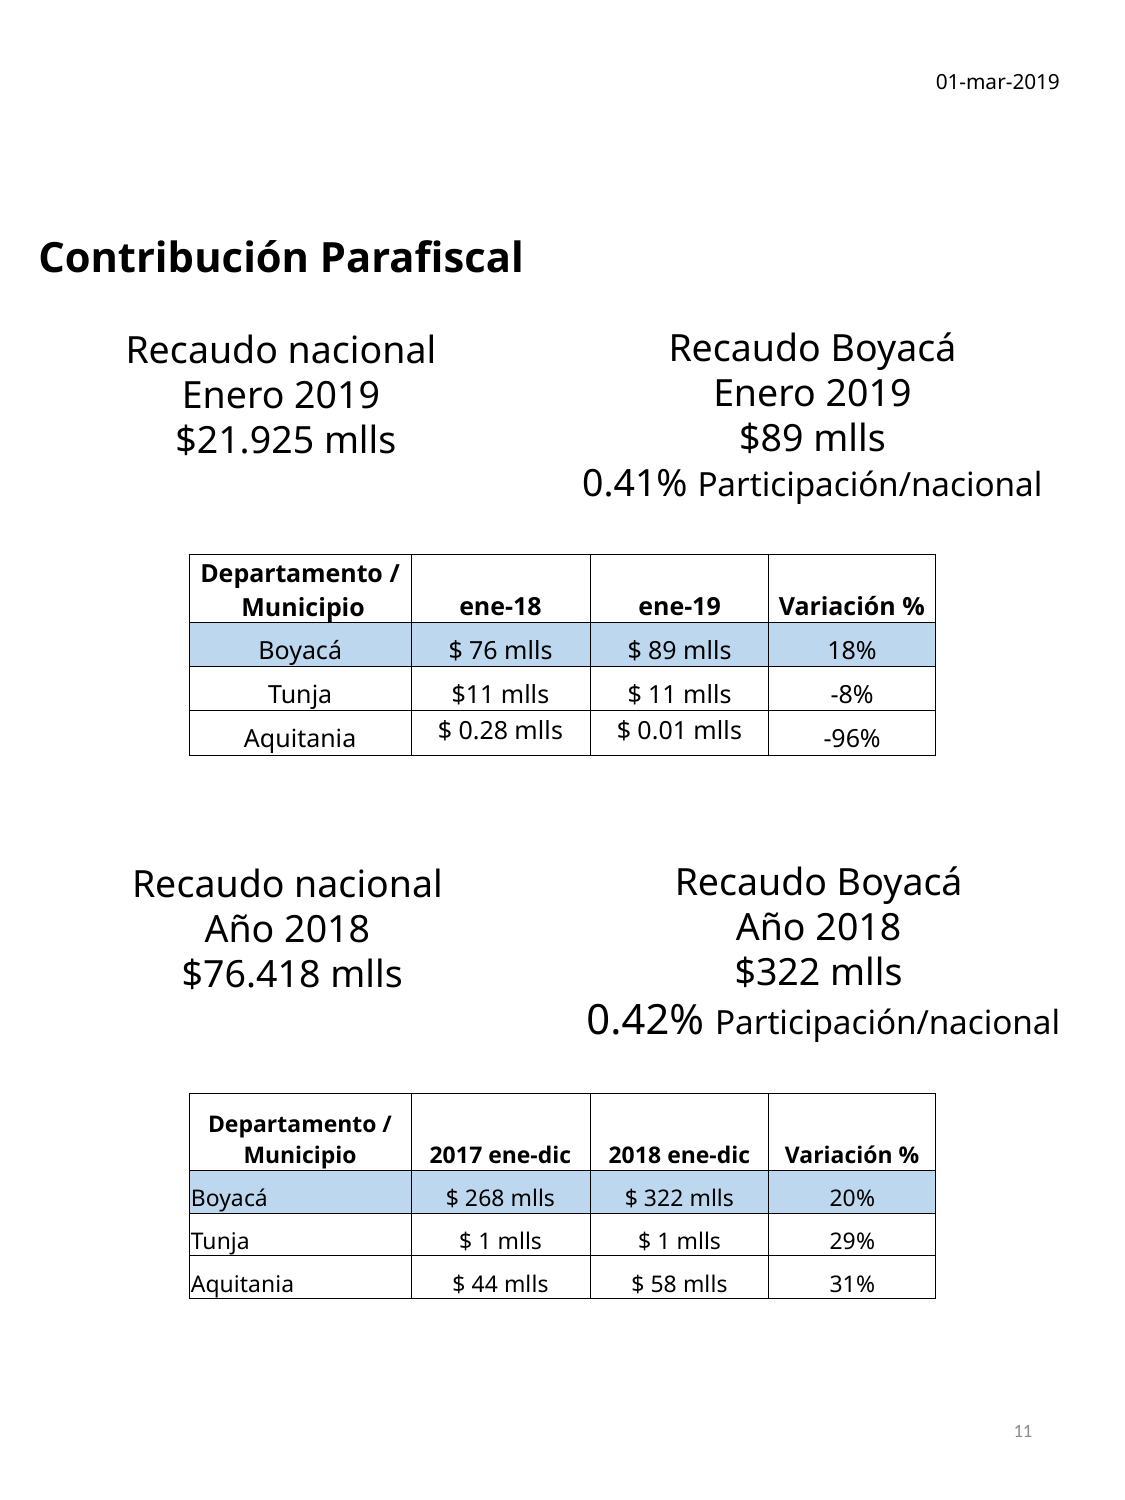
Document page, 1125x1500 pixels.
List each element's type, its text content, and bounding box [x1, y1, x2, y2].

table_cell $ 1 mlls [412, 1214, 590, 1255]
text_box Recaudo nacional Año 2018 $76.418 mlls [6, 852, 537, 1002]
table_cell $ 0.28 mlls [412, 713, 590, 756]
table_cell Tunja [190, 1214, 411, 1255]
table_header Variación % [769, 555, 935, 624]
table_cell Boyacá [190, 625, 411, 668]
table_cell $ 1 mlls [591, 1214, 768, 1255]
text_box Contribución Parafiscal [0, 229, 587, 285]
table_cell 29% [769, 1214, 935, 1255]
table_cell $ 76 mlls [412, 625, 590, 668]
table_cell $ 322 mlls [591, 1171, 768, 1213]
table_cell $ 11 mlls [591, 669, 768, 712]
table_header ene-19 [591, 555, 768, 624]
table_cell Tunja [190, 669, 411, 712]
table_cell $ 58 mlls [591, 1256, 768, 1298]
table_cell $11 mlls [412, 669, 590, 712]
table_header 2018 ene-dic [591, 1094, 768, 1170]
text_box 01-mar-2019 [921, 60, 1078, 101]
table_cell -96% [769, 713, 935, 756]
table_cell 20% [769, 1171, 935, 1213]
table_header Variación % [769, 1094, 935, 1170]
table_cell -8% [769, 669, 935, 712]
table_cell $ 268 mlls [412, 1171, 590, 1213]
slide_number 11 [794, 1390, 1048, 1471]
text_box Recaudo Boyacá Enero 2019 $89 mlls 0.41% Participación/nacional [531, 316, 1094, 512]
table_header 2017 ene-dic [412, 1094, 590, 1170]
table_header ene-18 [412, 555, 590, 624]
table_cell $ 89 mlls [591, 625, 768, 668]
table_cell 31% [769, 1256, 935, 1298]
table_cell 18% [769, 625, 935, 668]
table_cell Aquitania [190, 1256, 411, 1298]
table_cell $ 44 mlls [412, 1256, 590, 1298]
table_cell Boyacá [190, 1171, 411, 1213]
table_header Departamento / Municipio [190, 555, 411, 624]
table_cell Aquitania [190, 713, 411, 756]
text_box Recaudo nacional Enero 2019 $21.925 mlls [0, 318, 531, 469]
table_cell $ 0.01 mlls [591, 713, 768, 756]
text_box Recaudo Boyacá Año 2018 $322 mlls 0.42% Participación/nacional [537, 850, 1100, 1101]
table_header Departamento / Municipio [190, 1094, 411, 1170]
